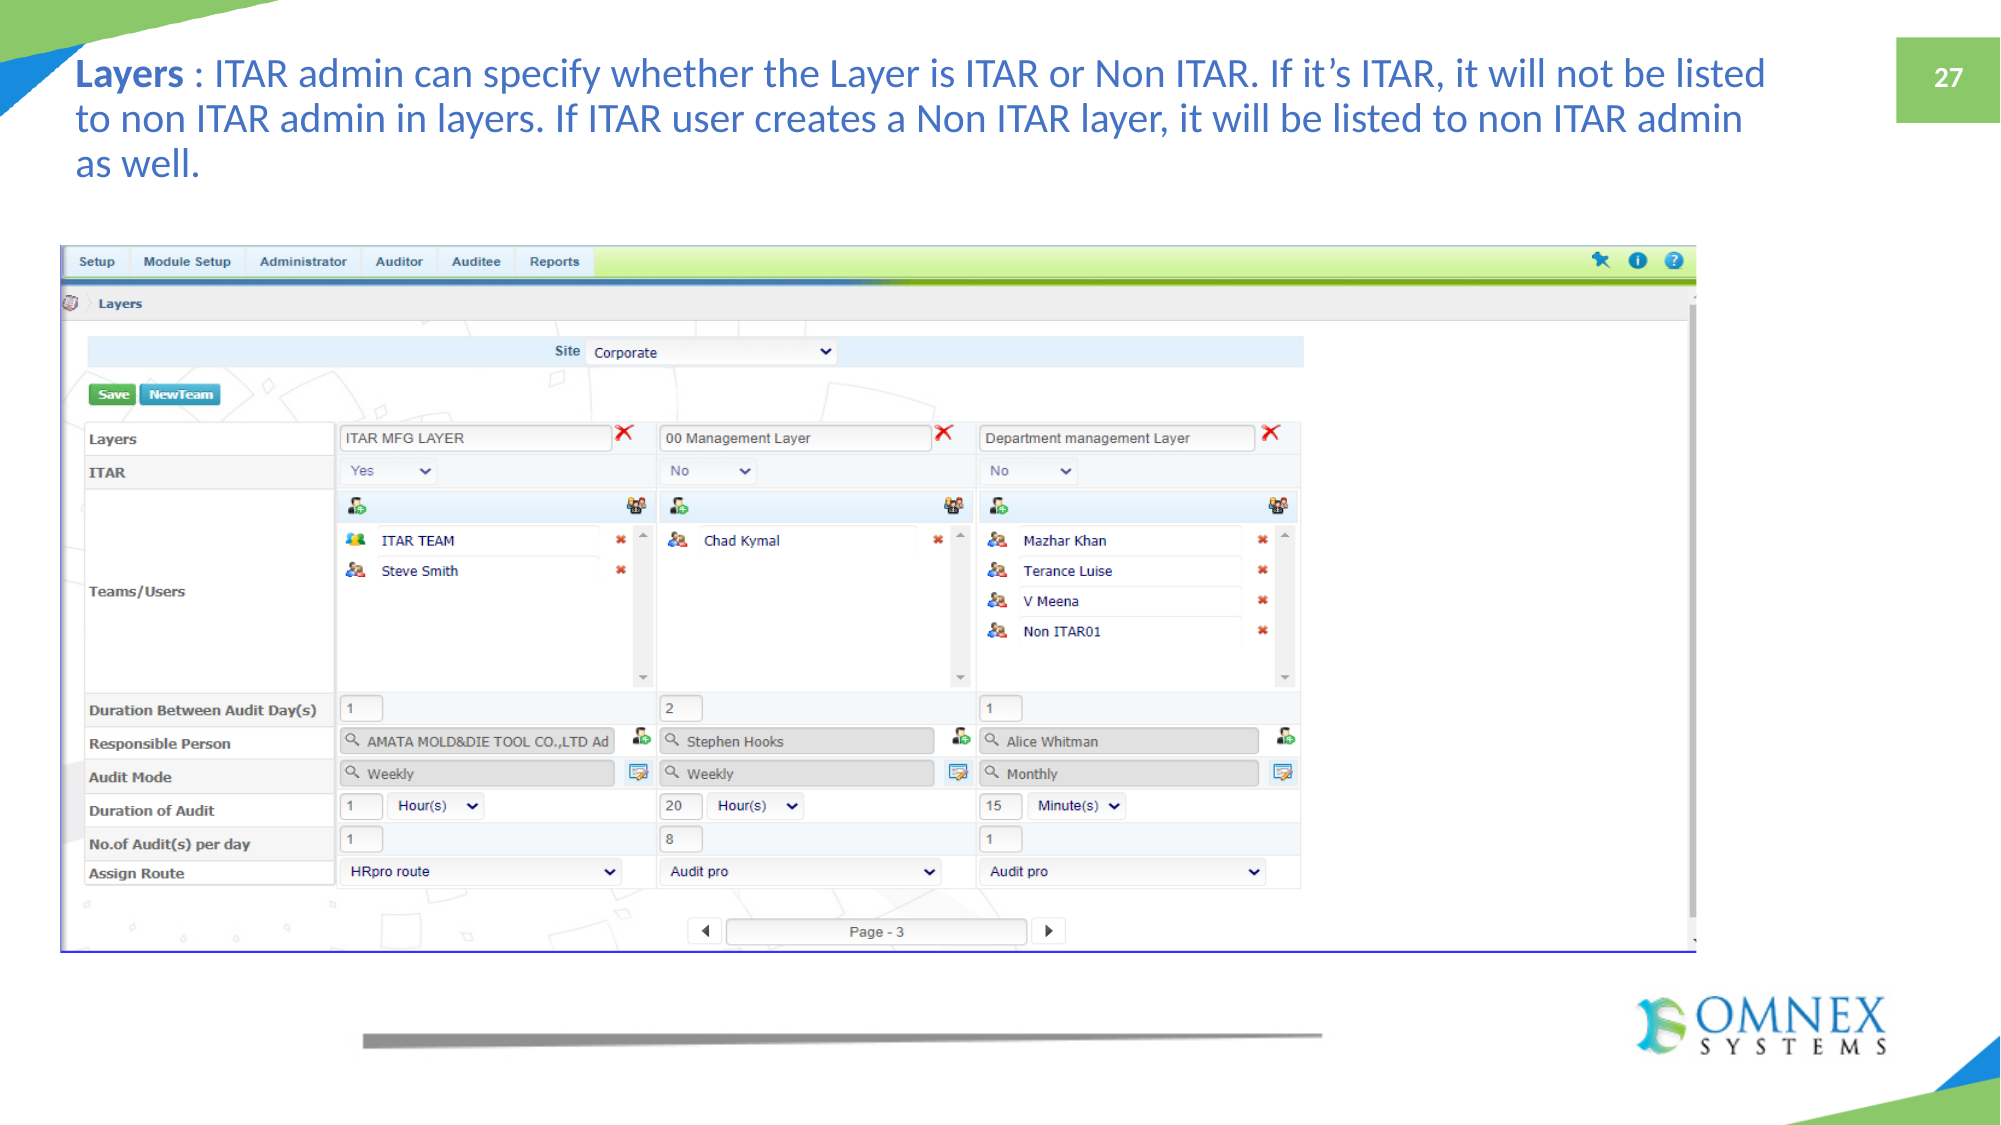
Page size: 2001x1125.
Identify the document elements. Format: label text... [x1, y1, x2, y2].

slide_number 27 [1919, 46, 2000, 106]
title Layers : ITAR admin can specify whether the Layer is ITAR or Non ITAR. If it’s ITAR, it will not be listed to non ITAR admin in layers. If ITAR user creates a Non ITAR layer, it will be listed to non ITAR admin as well. [60, 10, 1786, 228]
picture [60, 245, 1697, 953]
picture [349, 1013, 1354, 1062]
picture [1616, 978, 2001, 1125]
picture [0, 0, 283, 117]
